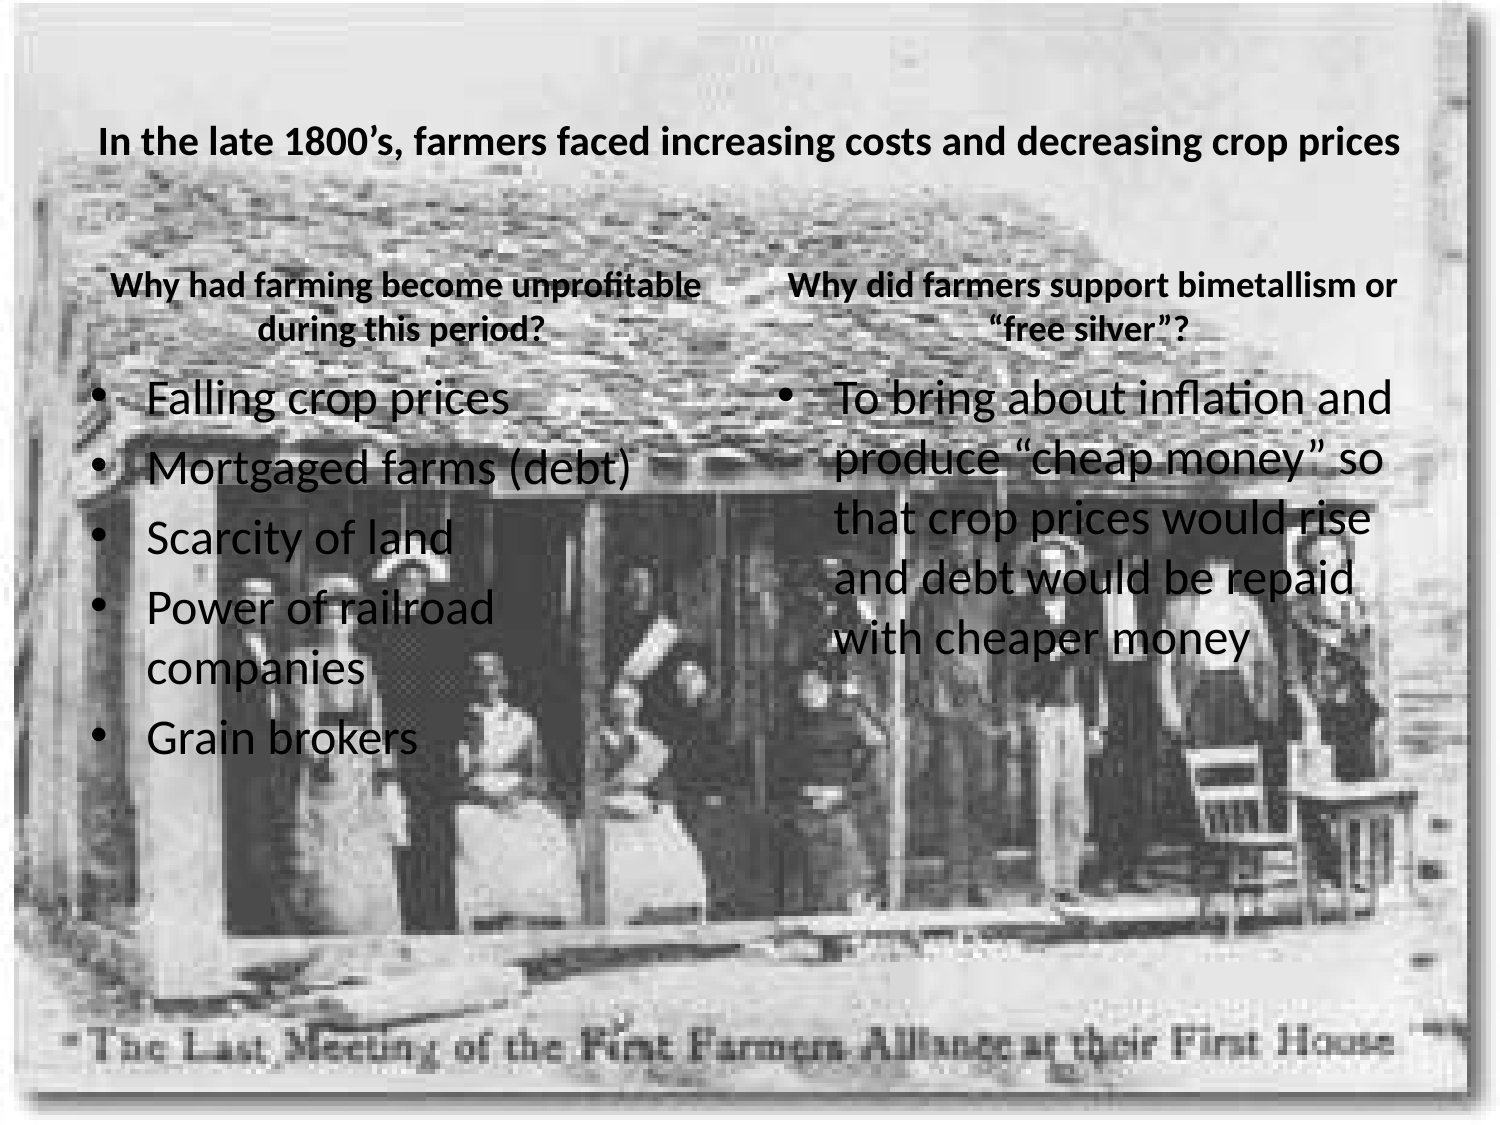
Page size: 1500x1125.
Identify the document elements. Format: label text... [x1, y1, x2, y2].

title In the late 1800’s, farmers faced increasing costs and decreasing crop prices [75, 45, 1425, 233]
list Falling crop prices Mortgaged farms (debt) Scarcity of land Power of railroad companies Grain brokers [75, 356, 738, 1005]
list To bring about inflation and produce “cheap money” so that crop prices would rise and debt would be repaid with cheaper money [761, 356, 1425, 1005]
list Why had farming become unprofitable during this period? [75, 251, 738, 356]
list Why did farmers support bimetallism or “free silver”? [761, 251, 1425, 356]
